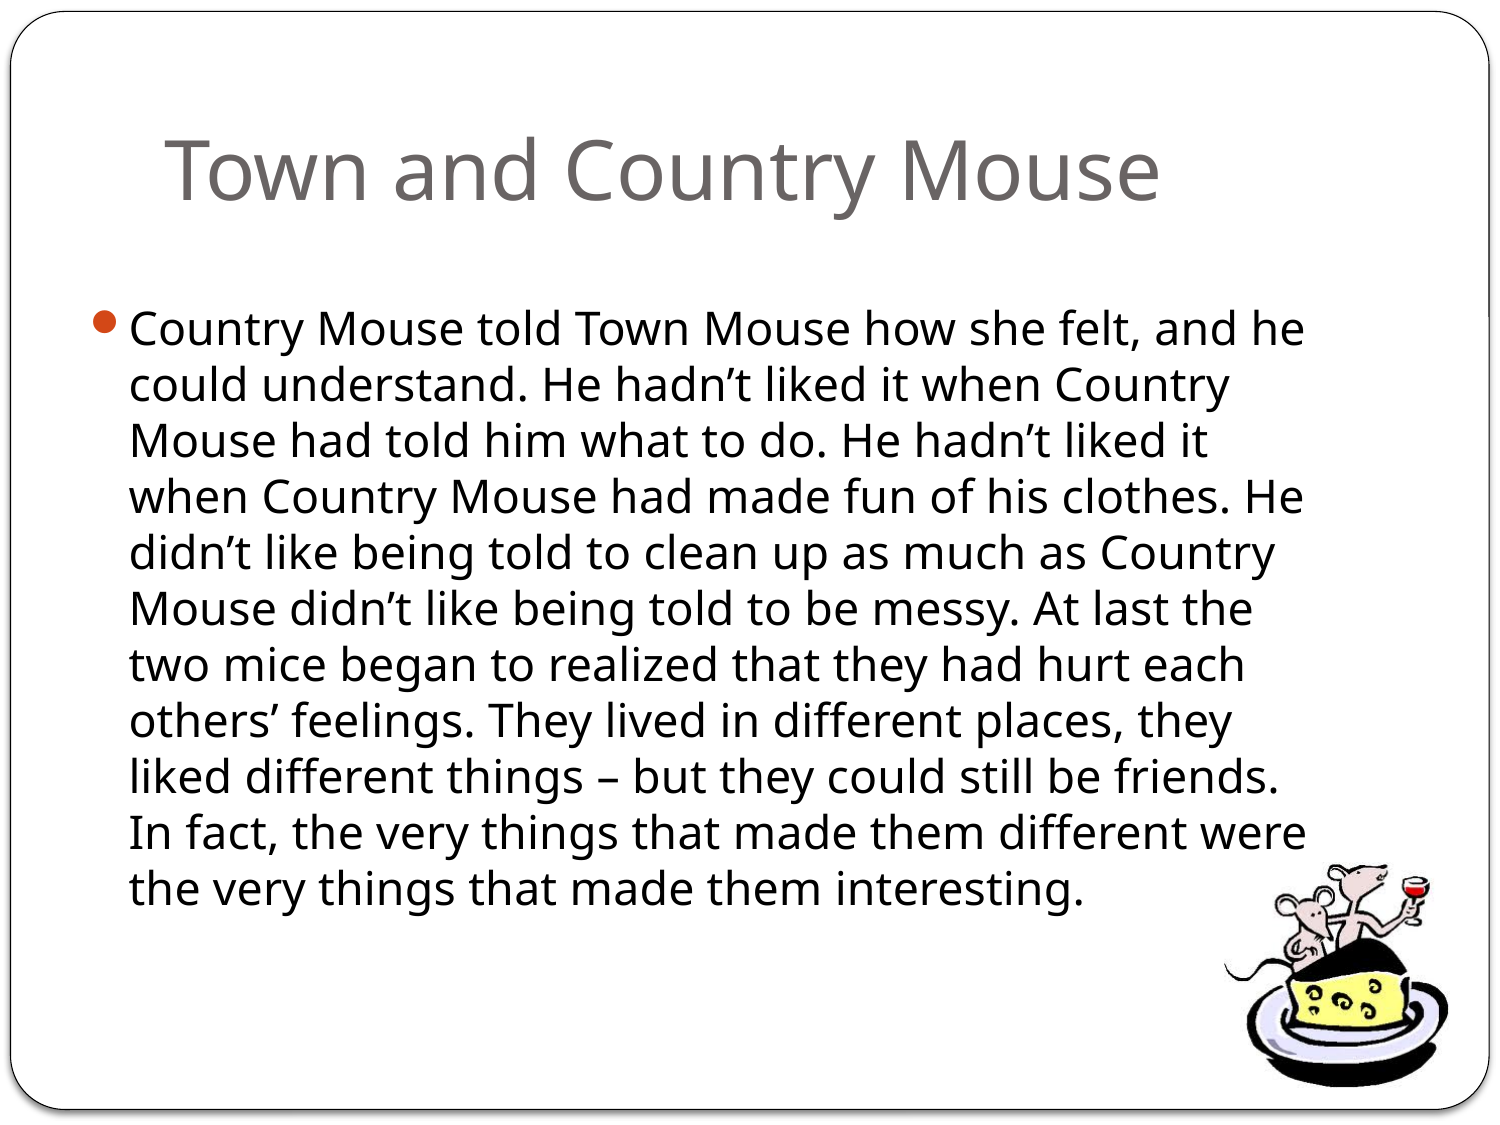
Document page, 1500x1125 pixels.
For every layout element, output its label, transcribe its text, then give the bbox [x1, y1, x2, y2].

picture [1224, 862, 1451, 1089]
title Town and Country Mouse [150, 45, 1425, 233]
list Country Mouse told Town Mouse how she felt, and he could understand. He hadn’t liked it when Country Mouse had told him what to do. He hadn’t liked it when Country Mouse had made fun of his clothes. He didn’t like being told to clean up as much as Country Mouse didn’t like being told to be messy. At last the two mice began to realized that they had hurt each others’ feelings. They lived in different places, they liked different things – but they could still be friends. In fact, the very things that made them different were the very things that made them interesting. [75, 291, 1338, 963]
